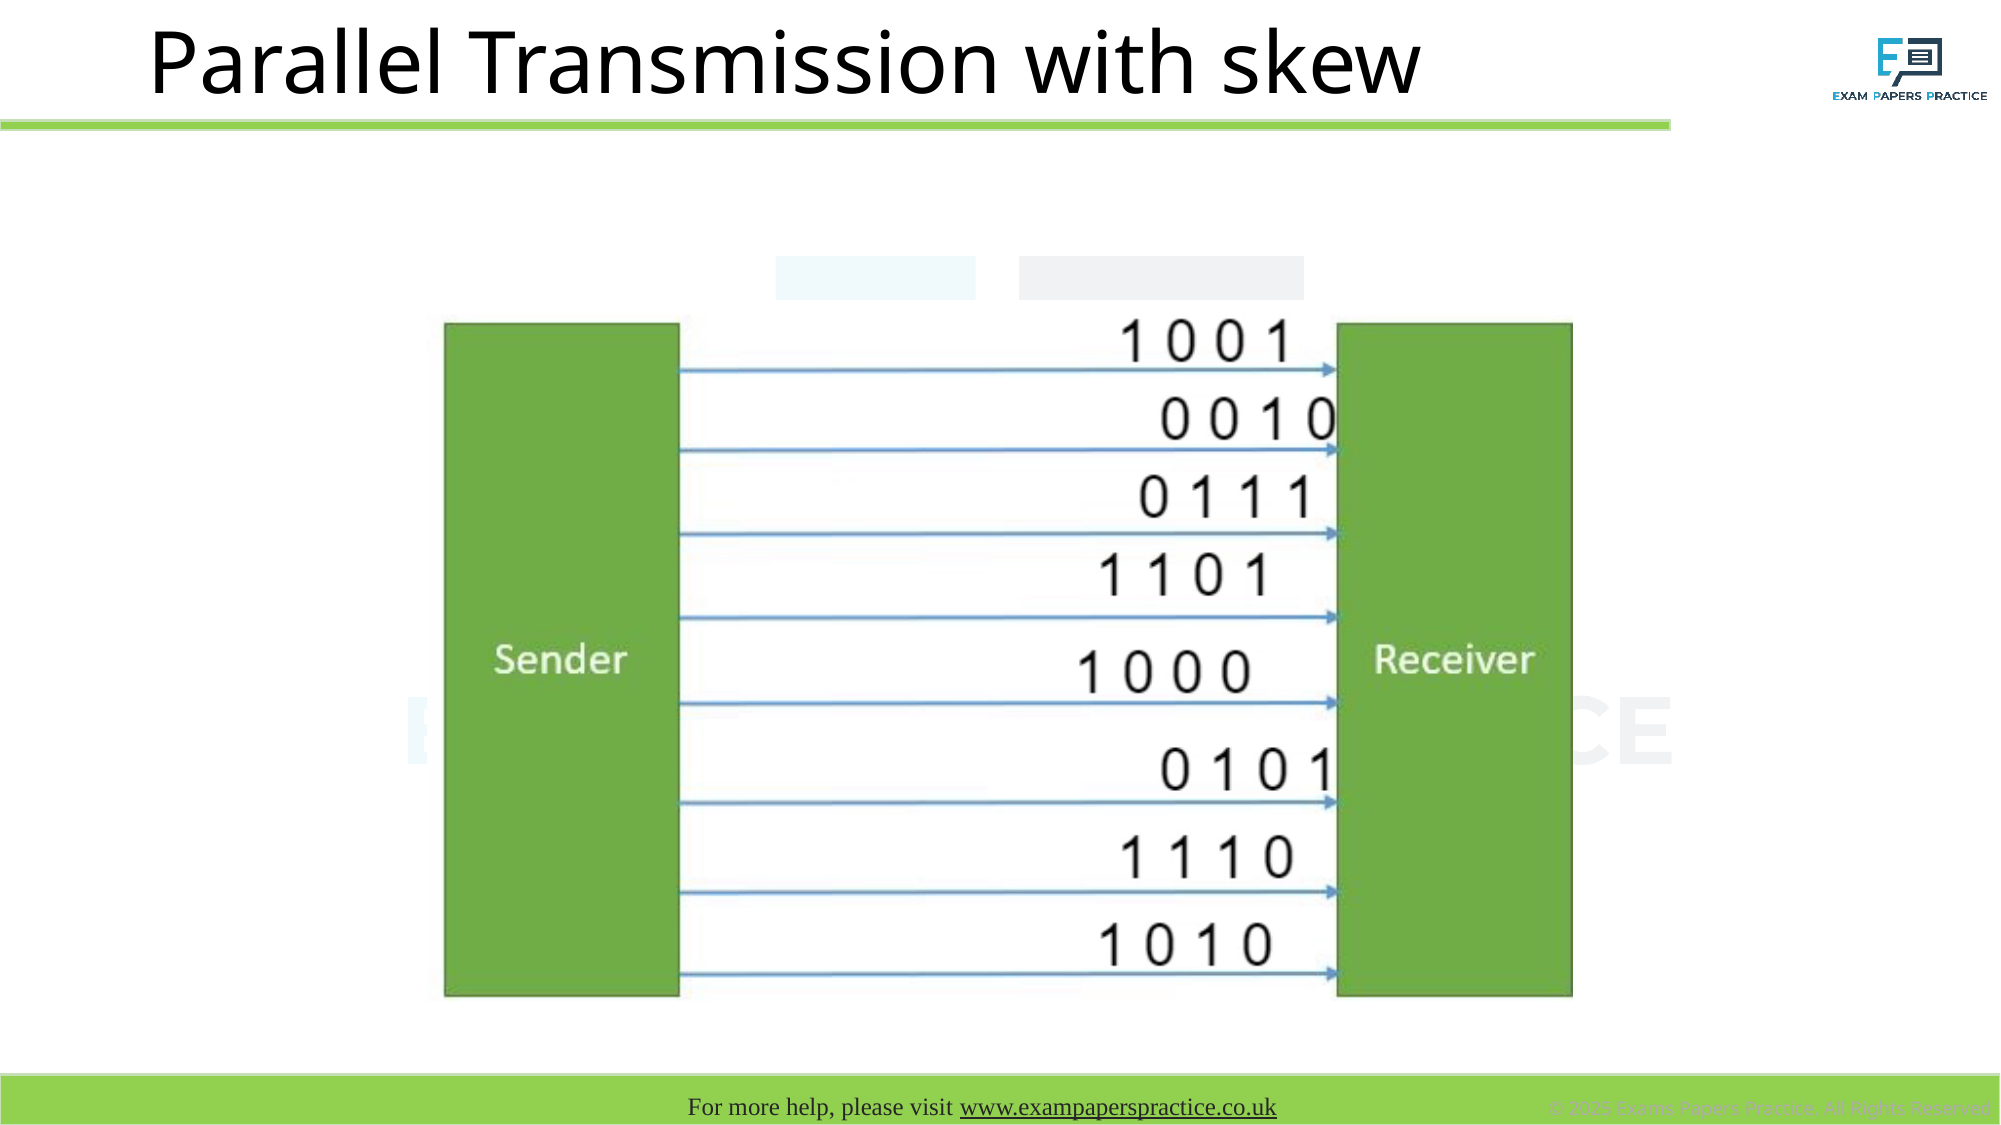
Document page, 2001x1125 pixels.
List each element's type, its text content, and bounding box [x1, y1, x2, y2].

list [426, 299, 1574, 1014]
title Parallel Transmission with skew [132, 11, 1858, 121]
